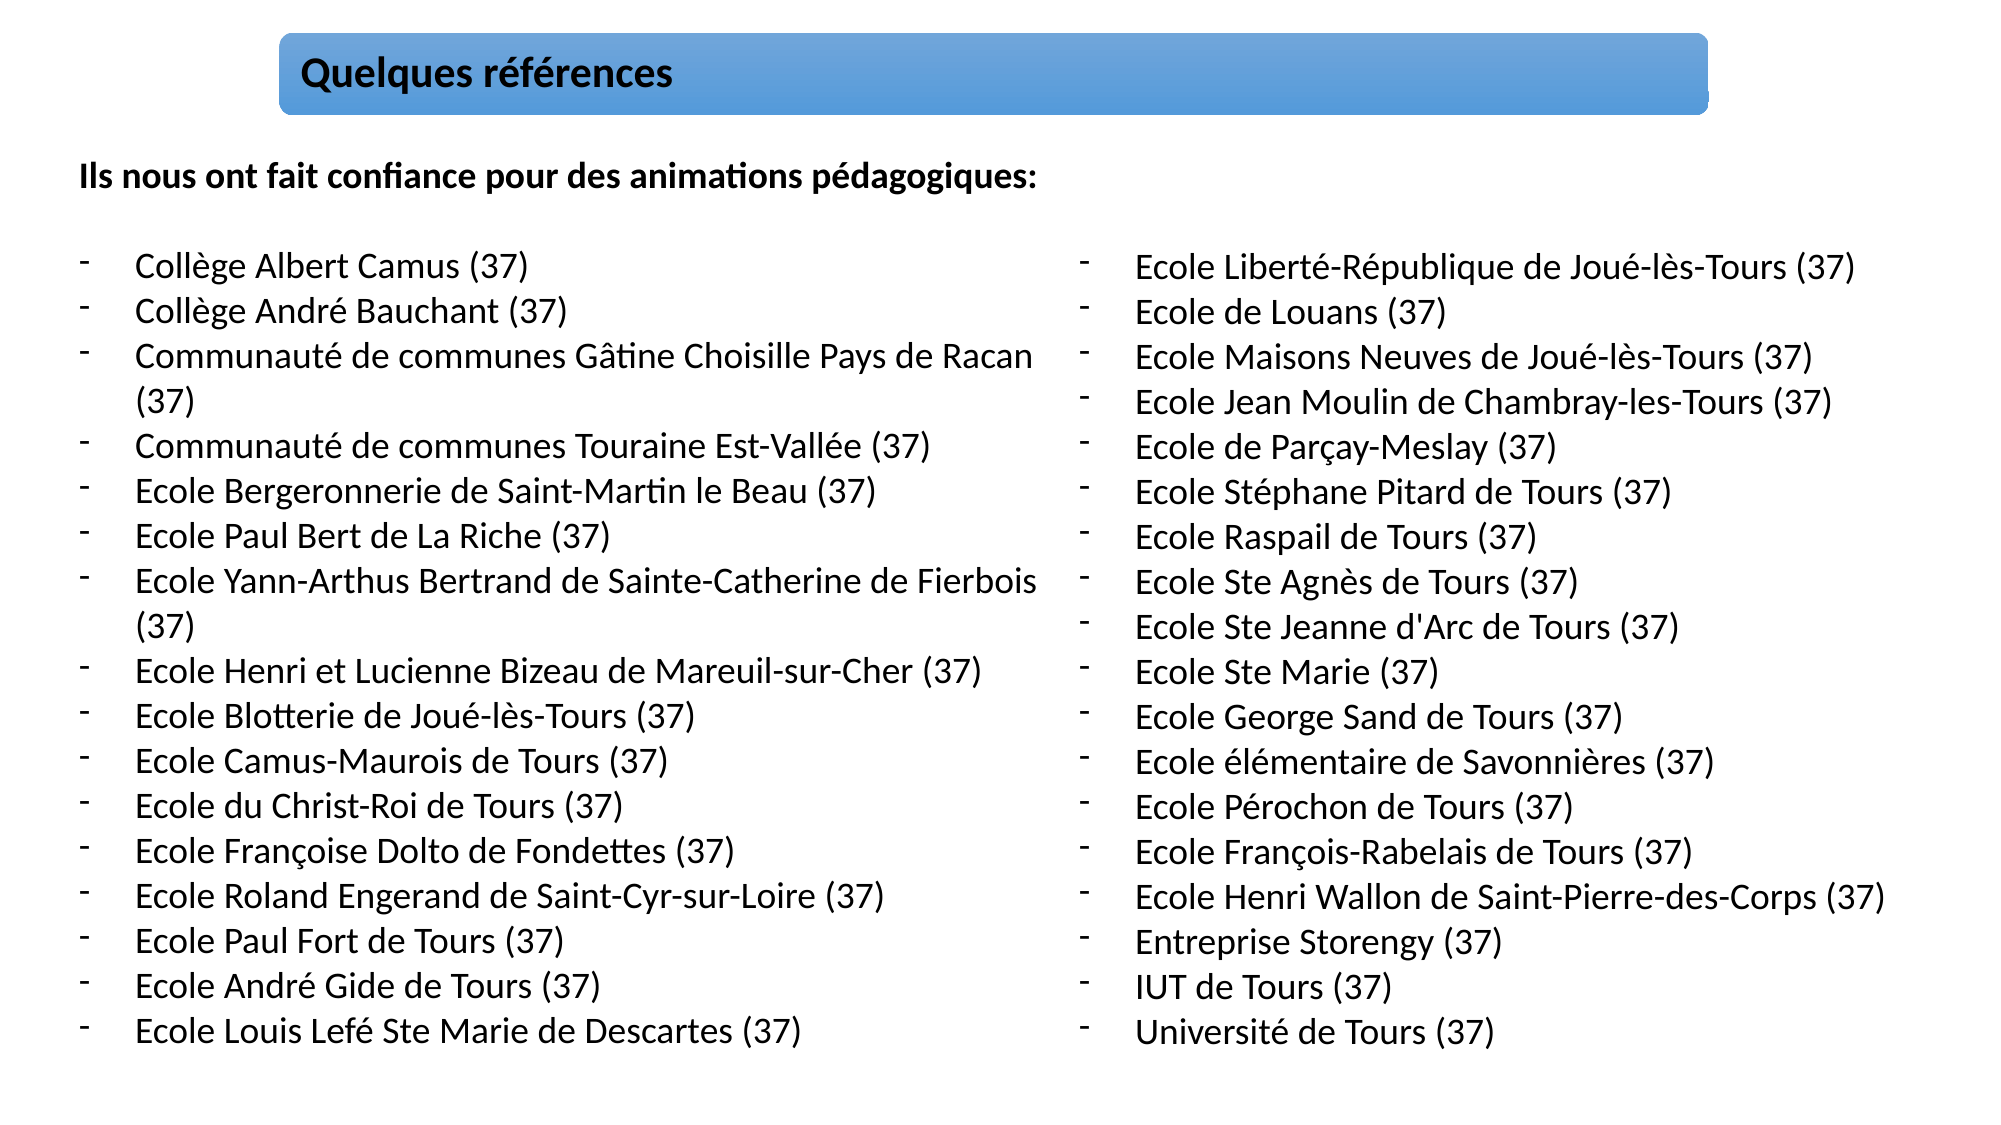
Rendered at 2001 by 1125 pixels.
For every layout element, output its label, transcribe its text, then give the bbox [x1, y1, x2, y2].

text_box Ecole Liberté-République de Joué-lès-Tours (37) Ecole de Louans (37) Ecole Maisons Neuves de Joué-lès-Tours (37) Ecole Jean Moulin de Chambray-les-Tours (37) Ecole de Parçay-Meslay (37) Ecole Stéphane Pitard de Tours (37) Ecole Raspail de Tours (37) Ecole Ste Agnès de Tours (37) Ecole Ste Jeanne d'Arc de Tours (37) Ecole Ste Marie (37) Ecole George Sand de Tours (37) Ecole élémentaire de Savonnières (37) Ecole Pérochon de Tours (37) Ecole François-Rabelais de Tours (37) Ecole Henri Wallon de Saint-Pierre-des-Corps (37) Entreprise Storengy (37) IUT de Tours (37) Université de Tours (37) [1064, 234, 2000, 1060]
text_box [279, 30, 1709, 117]
text_box Ils nous ont fait confiance pour des animations pédagogiques: Collège Albert Camus (37) Collège André Bauchant (37) Communauté de communes Gâtine Choisille Pays de Racan (37) Communauté de communes Touraine Est-Vallée (37) Ecole Bergeronnerie de Saint-Martin le Beau (37) Ecole Paul Bert de La Riche (37) Ecole Yann-Arthus Bertrand de Sainte-Catherine de Fierbois (37) Ecole Henri et Lucienne Bizeau de Mareuil-sur-Cher (37) Ecole Blotterie de Joué-lès-Tours (37) Ecole Camus-Maurois de Tours (37) Ecole du Christ-Roi de Tours (37) Ecole Françoise Dolto de Fondettes (37) Ecole Roland Engerand de Saint-Cyr-sur-Loire (37) Ecole Paul Fort de Tours (37) Ecole André Gide de Tours (37) Ecole Louis Lefé Ste Marie de Descartes (37) [64, 143, 1065, 1059]
